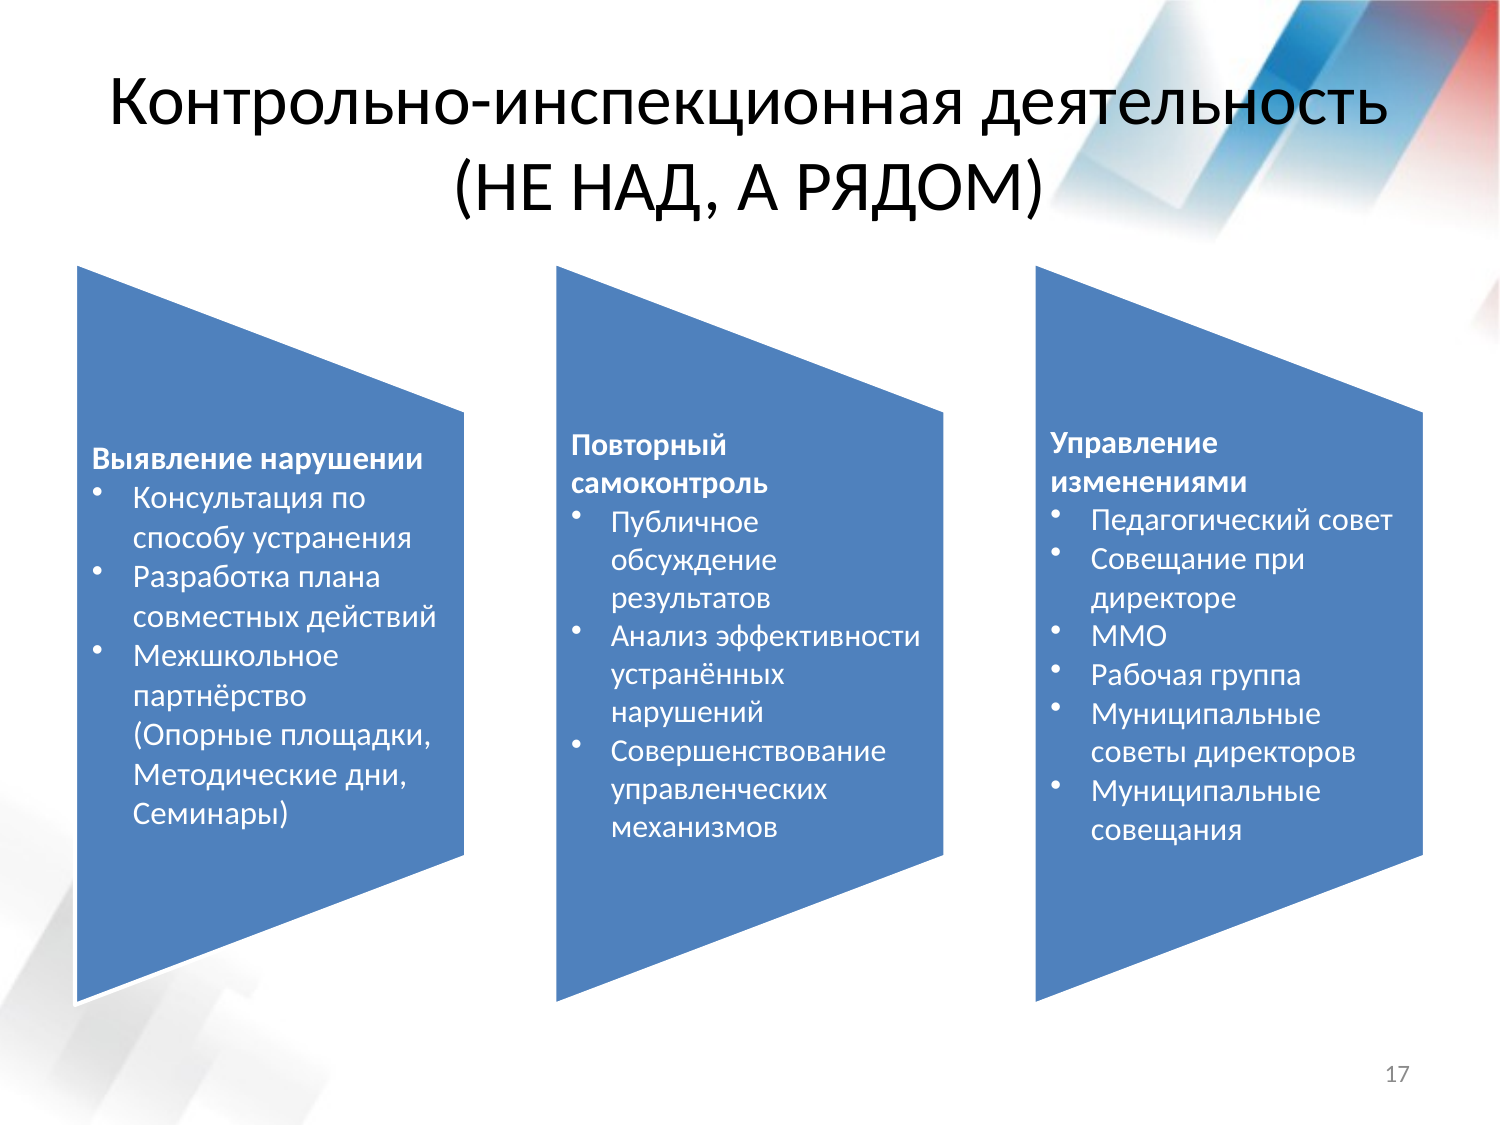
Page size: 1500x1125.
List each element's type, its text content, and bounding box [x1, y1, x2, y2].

slide_number 17 [1074, 1042, 1425, 1103]
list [74, 262, 1426, 1006]
title Контрольно-инспекционная деятельность (НЕ НАД, А РЯДОМ) [75, 45, 1425, 233]
picture [0, 0, 1500, 1125]
